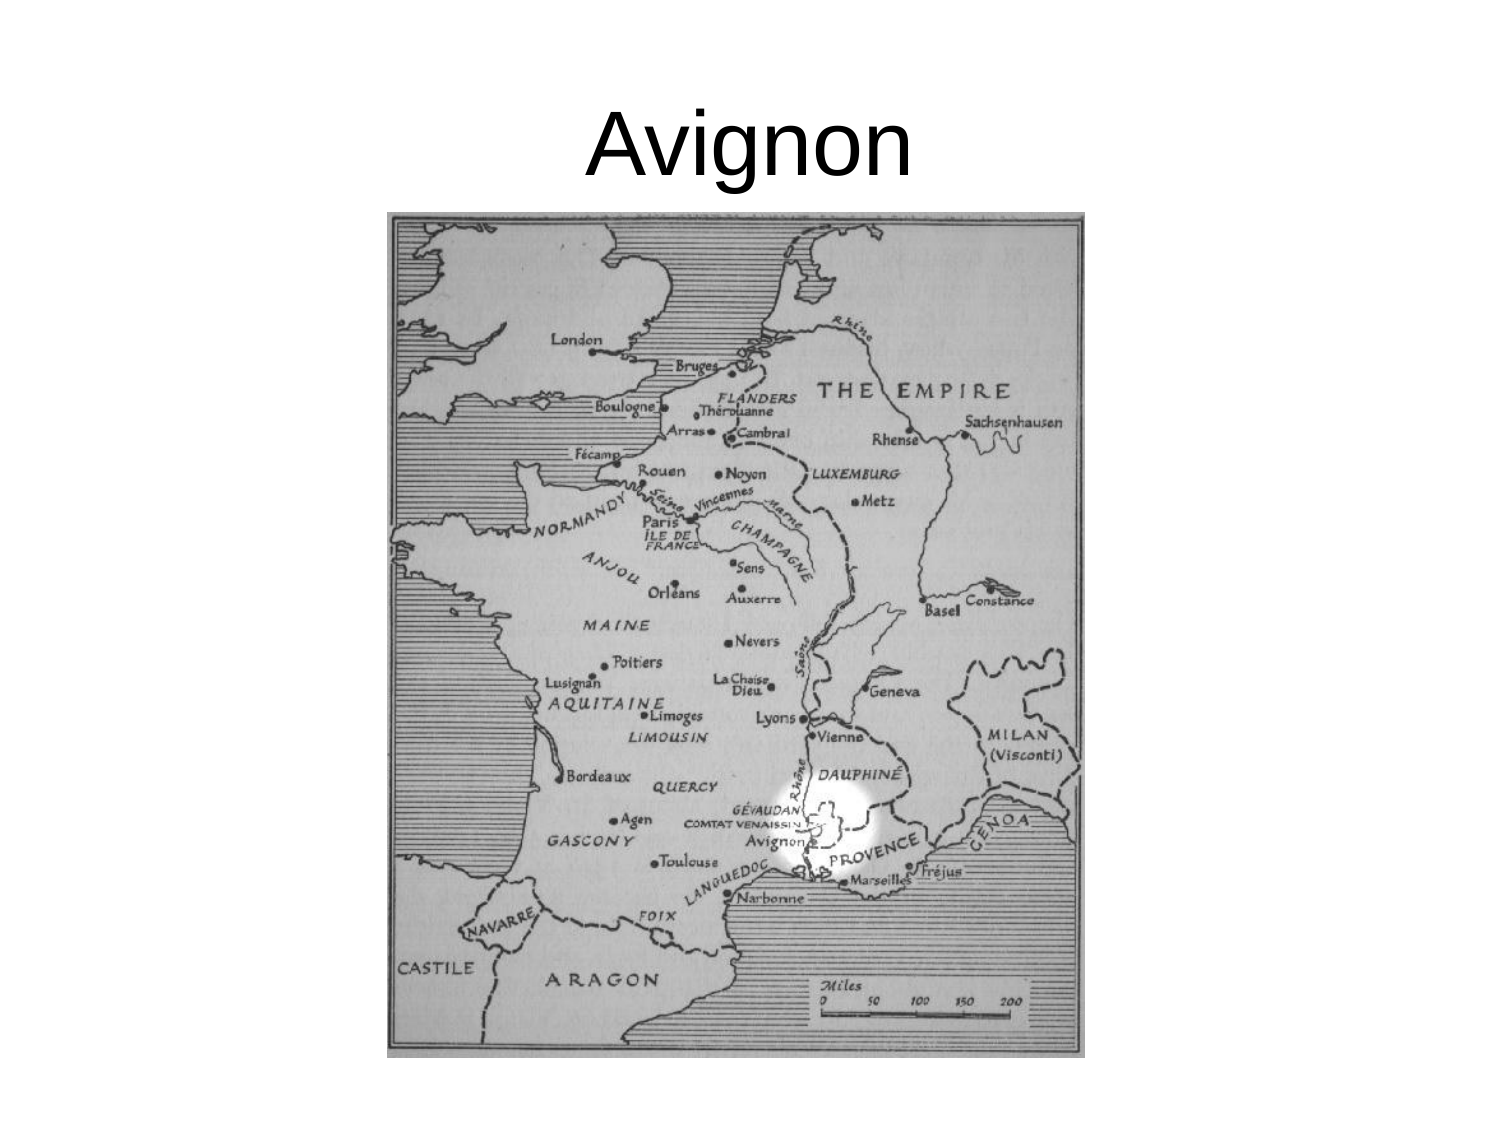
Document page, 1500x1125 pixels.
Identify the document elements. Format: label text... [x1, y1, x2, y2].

picture [387, 212, 1085, 1058]
title Avignon [75, 45, 1425, 233]
